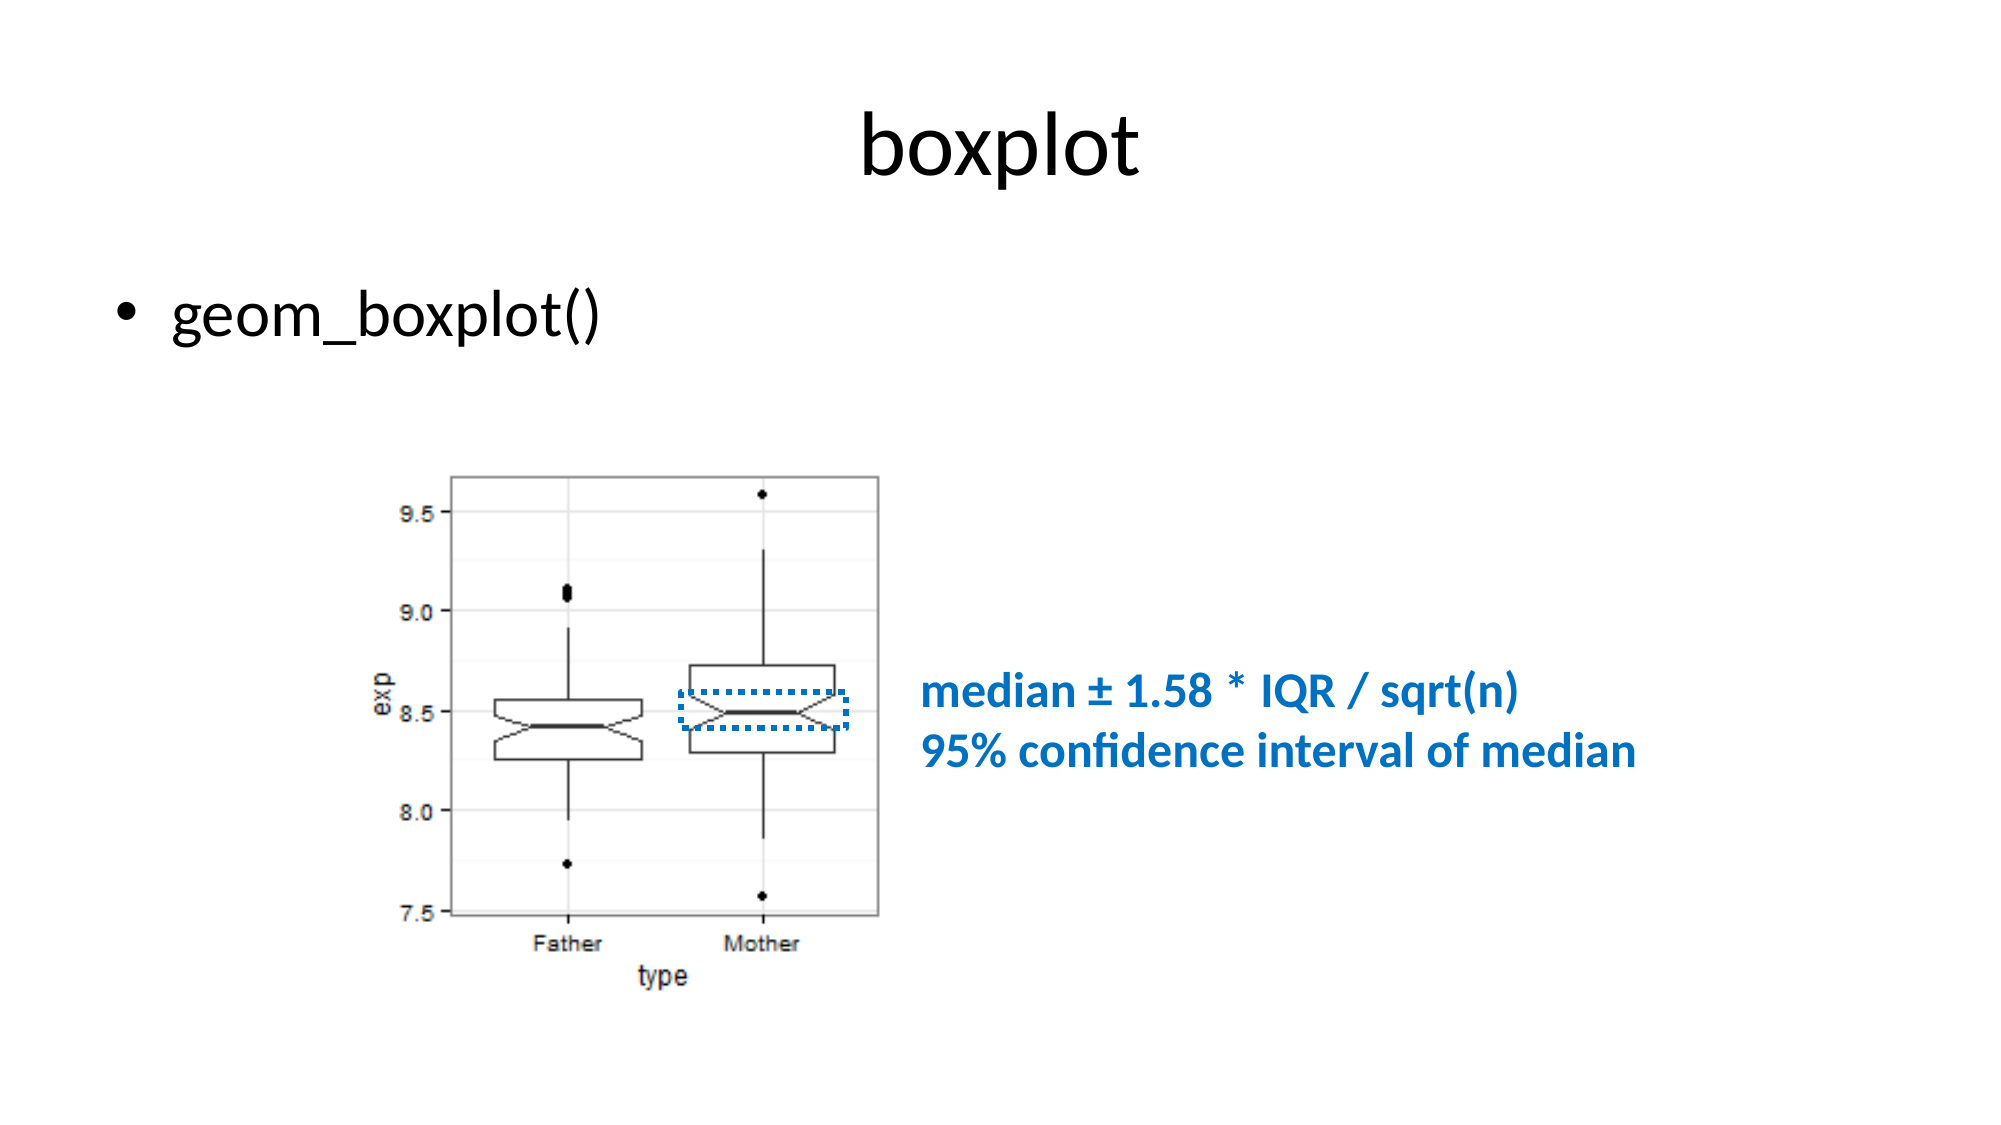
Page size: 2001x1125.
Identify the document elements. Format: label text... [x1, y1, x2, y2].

title boxplot [99, 45, 1900, 233]
list geom_boxplot() [99, 262, 1900, 1005]
picture [361, 455, 896, 1000]
text_box median ± 1.58 * IQR / sqrt(n) 95% confidence interval of median [905, 650, 1662, 786]
